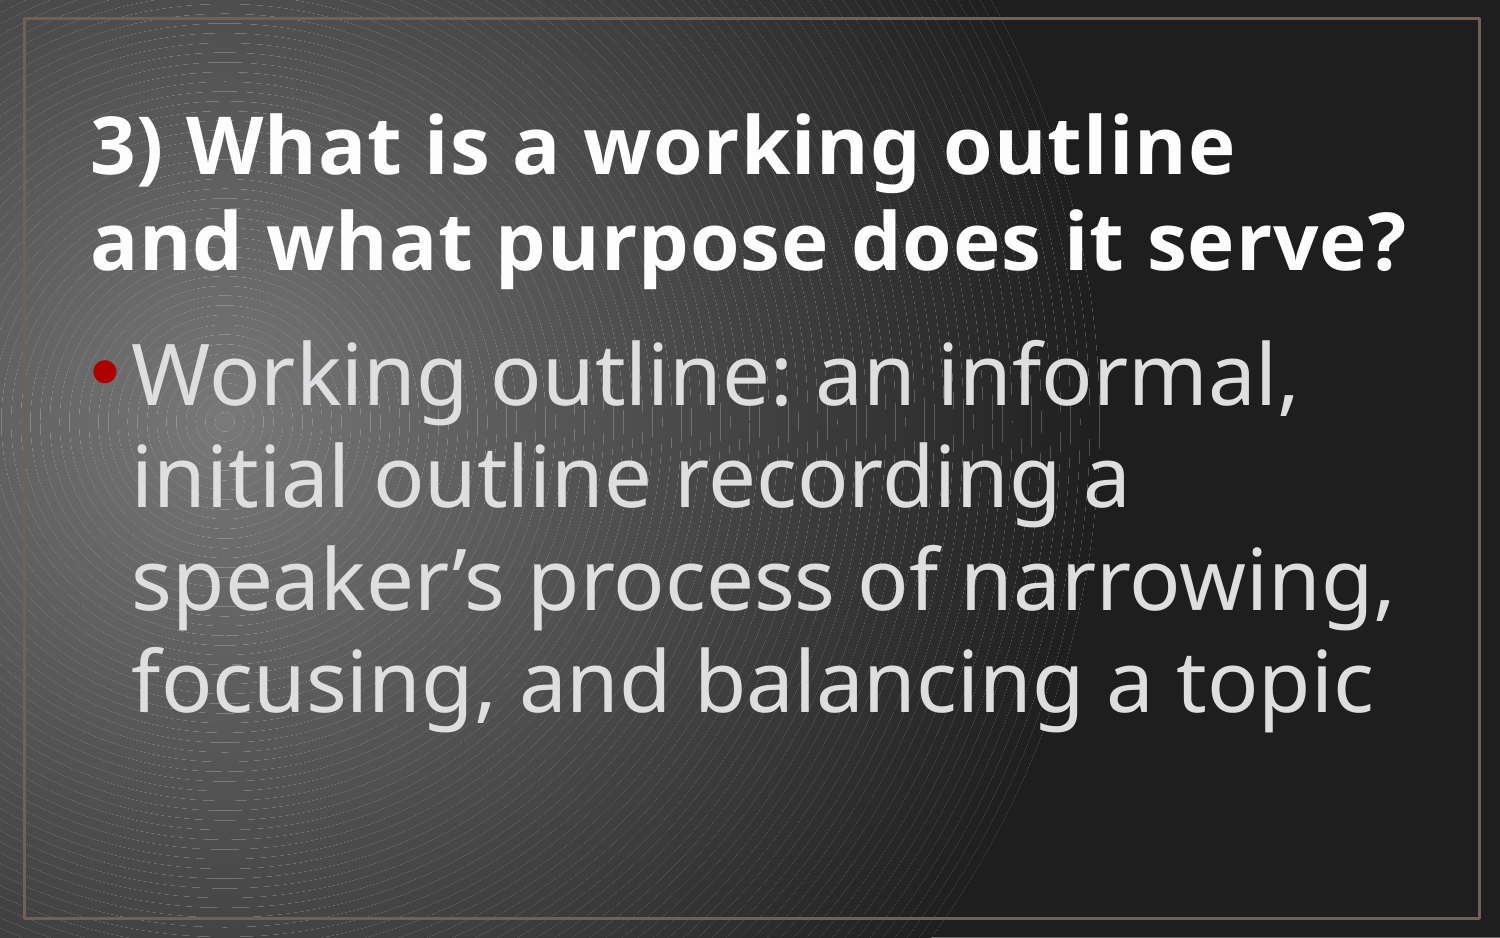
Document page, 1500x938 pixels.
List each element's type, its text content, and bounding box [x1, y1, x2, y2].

title 3) What is a working outline and what purpose does it serve? [75, 22, 1425, 294]
list Working outline: an informal, initial outline recording a speaker’s process of narrowing, focusing, and balancing a topic [75, 312, 1425, 834]
